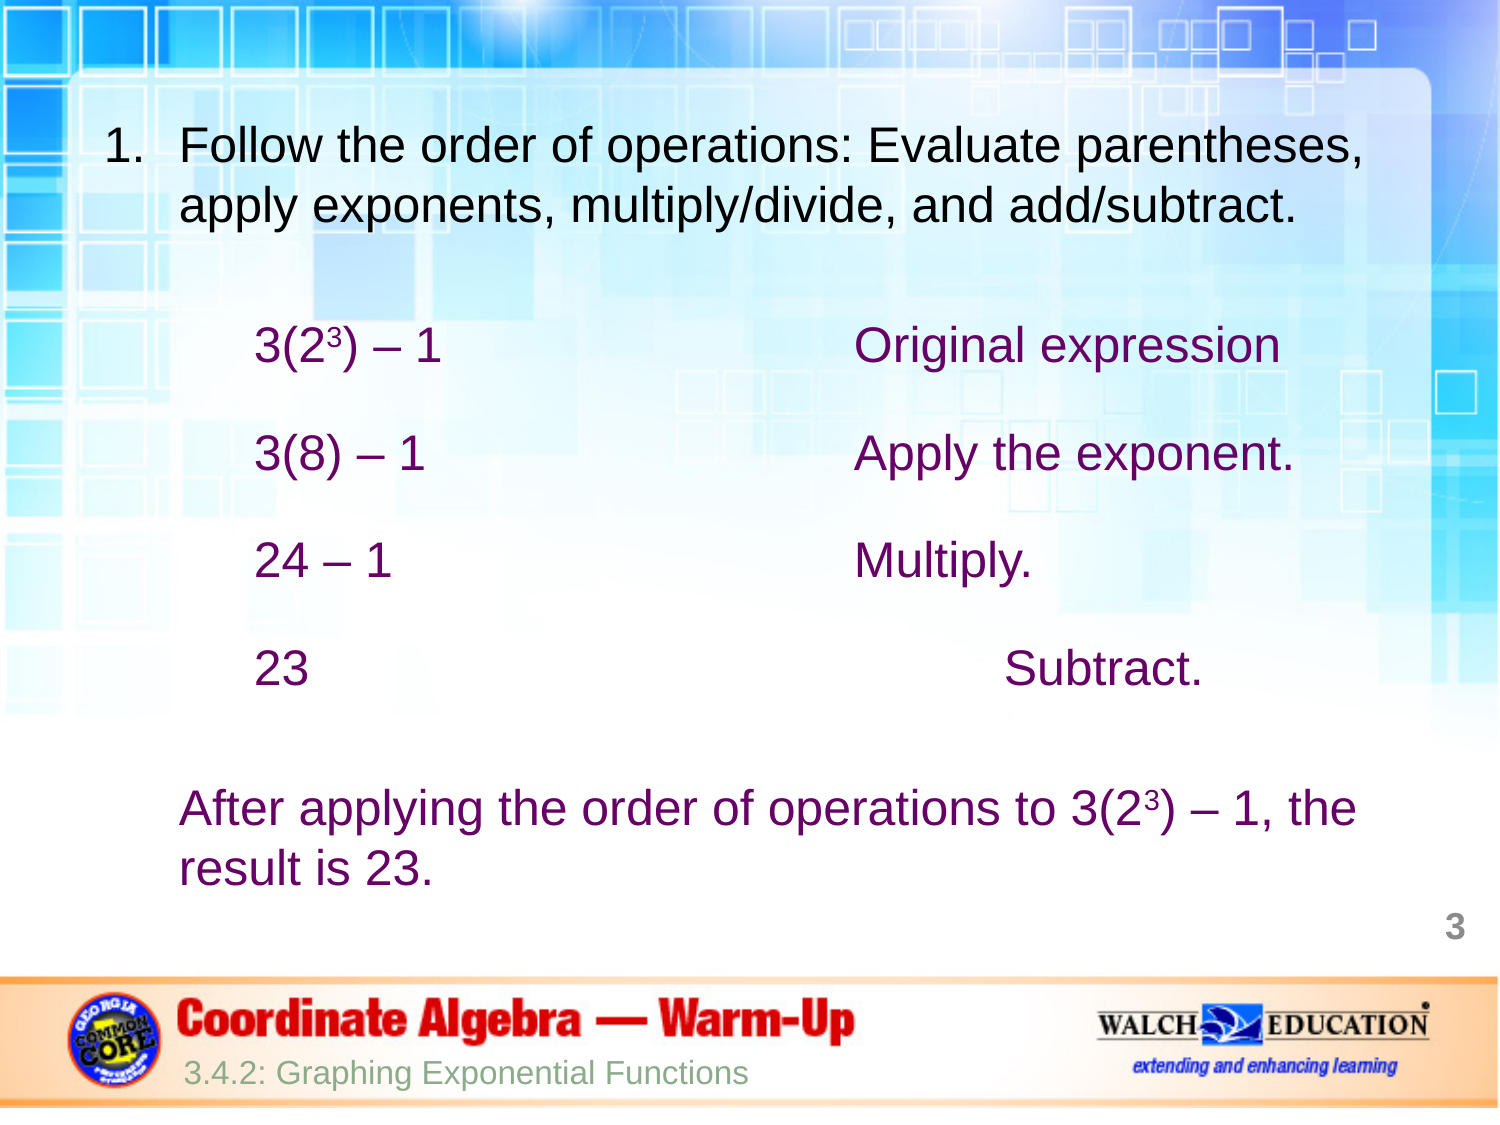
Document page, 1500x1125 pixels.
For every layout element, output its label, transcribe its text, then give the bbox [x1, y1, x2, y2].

subtitle Follow the order of operations: Evaluate parentheses, apply exponents, multiply/divide, and add/subtract. 3(23) – 1 Original expression 3(8) – 1 Apply the exponent. 24 – 1 Multiply. 23 Subtract. After applying the order of operations to 3(23) – 1, the result is 23. [89, 105, 1390, 925]
footer 3.4.2: Graphing Exponential Functions [168, 1048, 1067, 1094]
text_box [1441, 924, 1472, 1001]
picture [0, 0, 1500, 1108]
slide_number 3 [1361, 901, 1481, 949]
